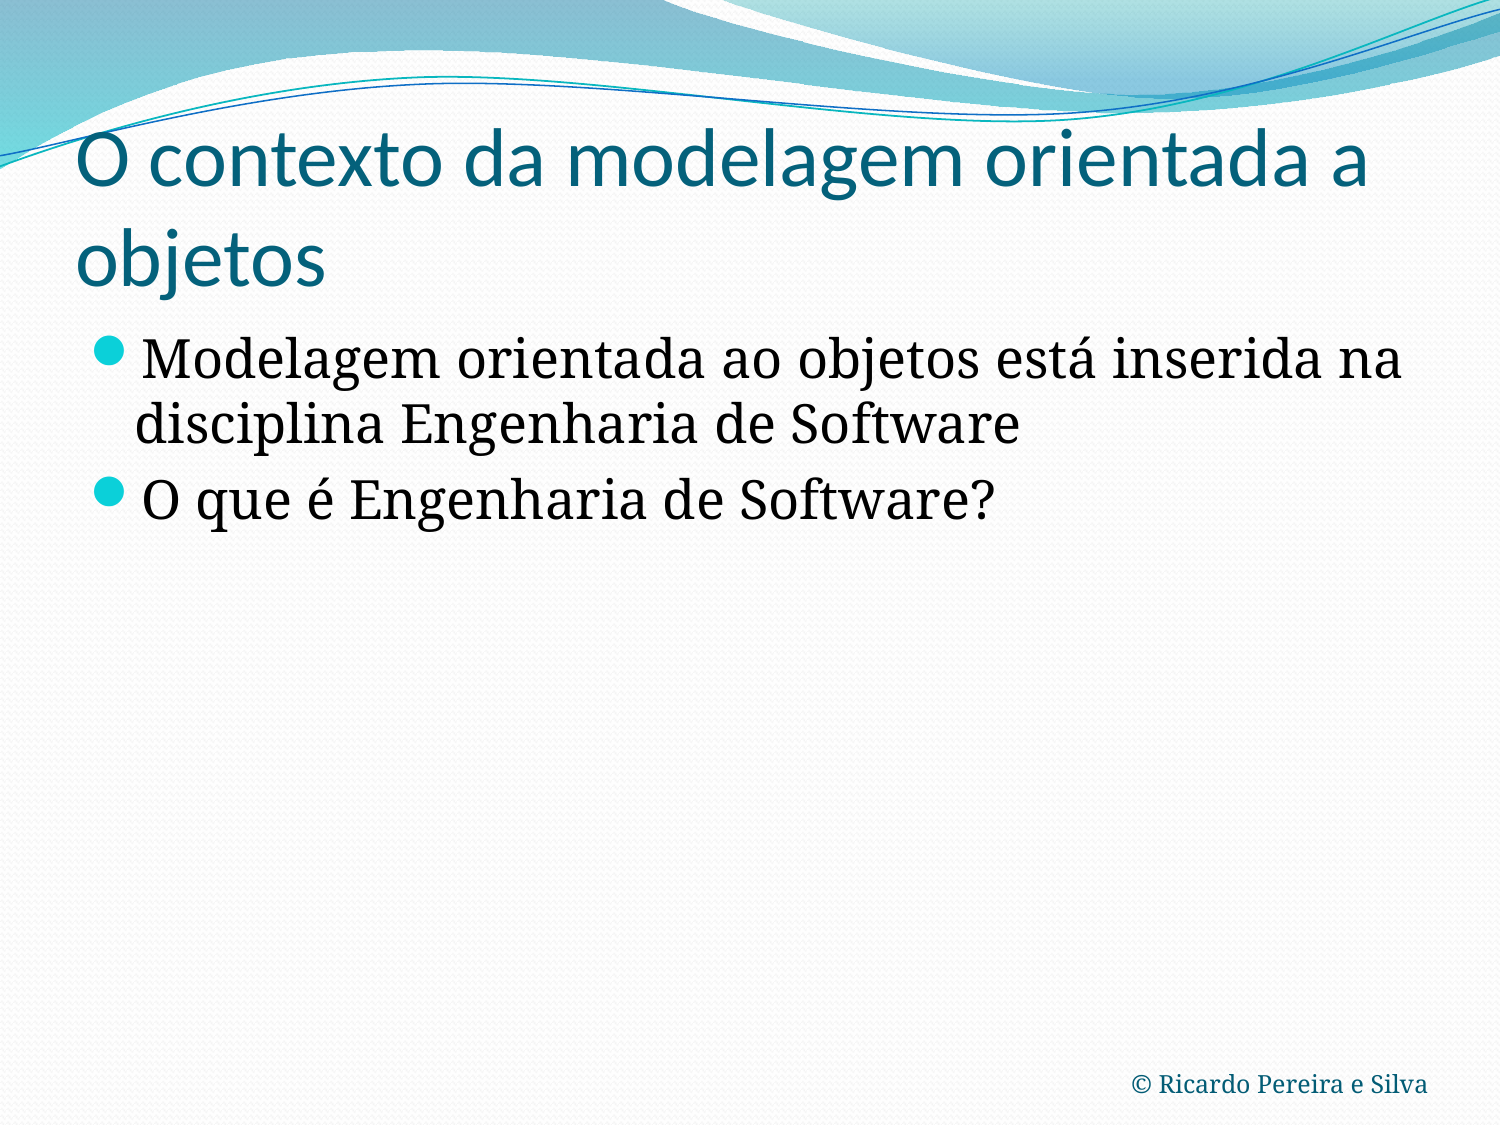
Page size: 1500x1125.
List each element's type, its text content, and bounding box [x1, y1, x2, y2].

footer © Ricardo Pereira e Silva [1101, 1042, 1429, 1103]
title O contexto da modelagem orientada a objetos [75, 115, 1425, 303]
list Modelagem orientada ao objetos está inserida na disciplina Engenharia de Software O que é Engenharia de Software? [75, 317, 1425, 1038]
